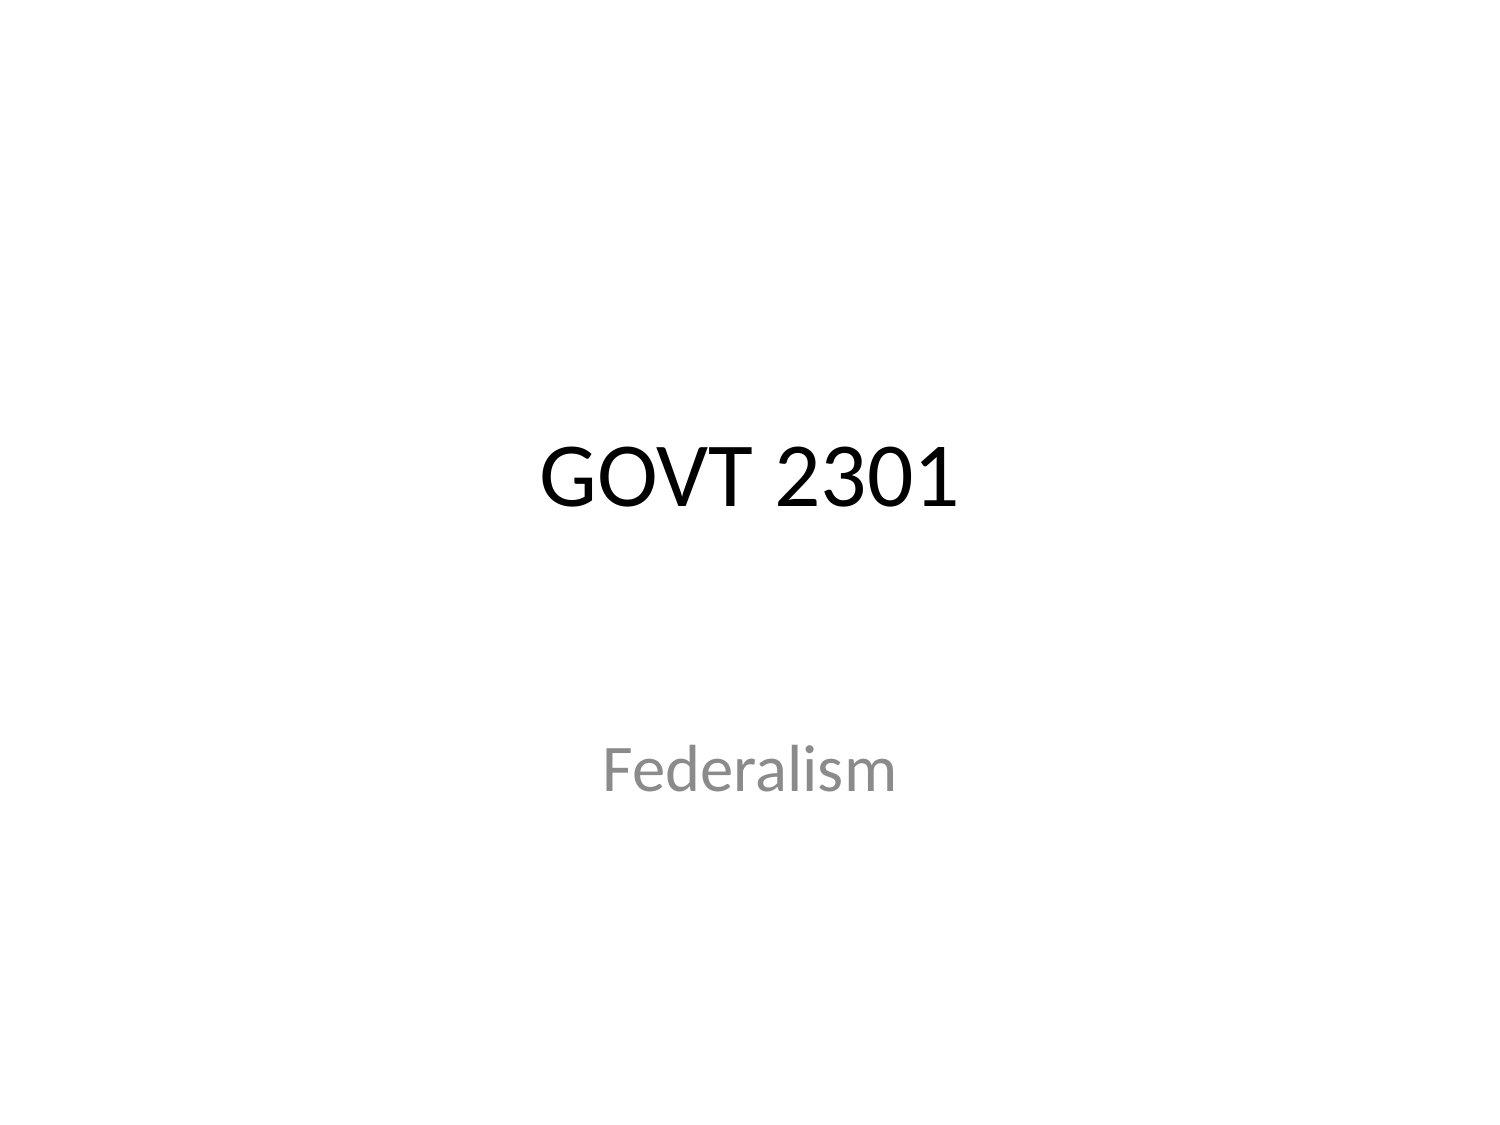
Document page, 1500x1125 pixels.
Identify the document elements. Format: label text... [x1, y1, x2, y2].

subtitle Federalism [224, 637, 1276, 926]
title GOVT 2301 [112, 349, 1388, 591]
